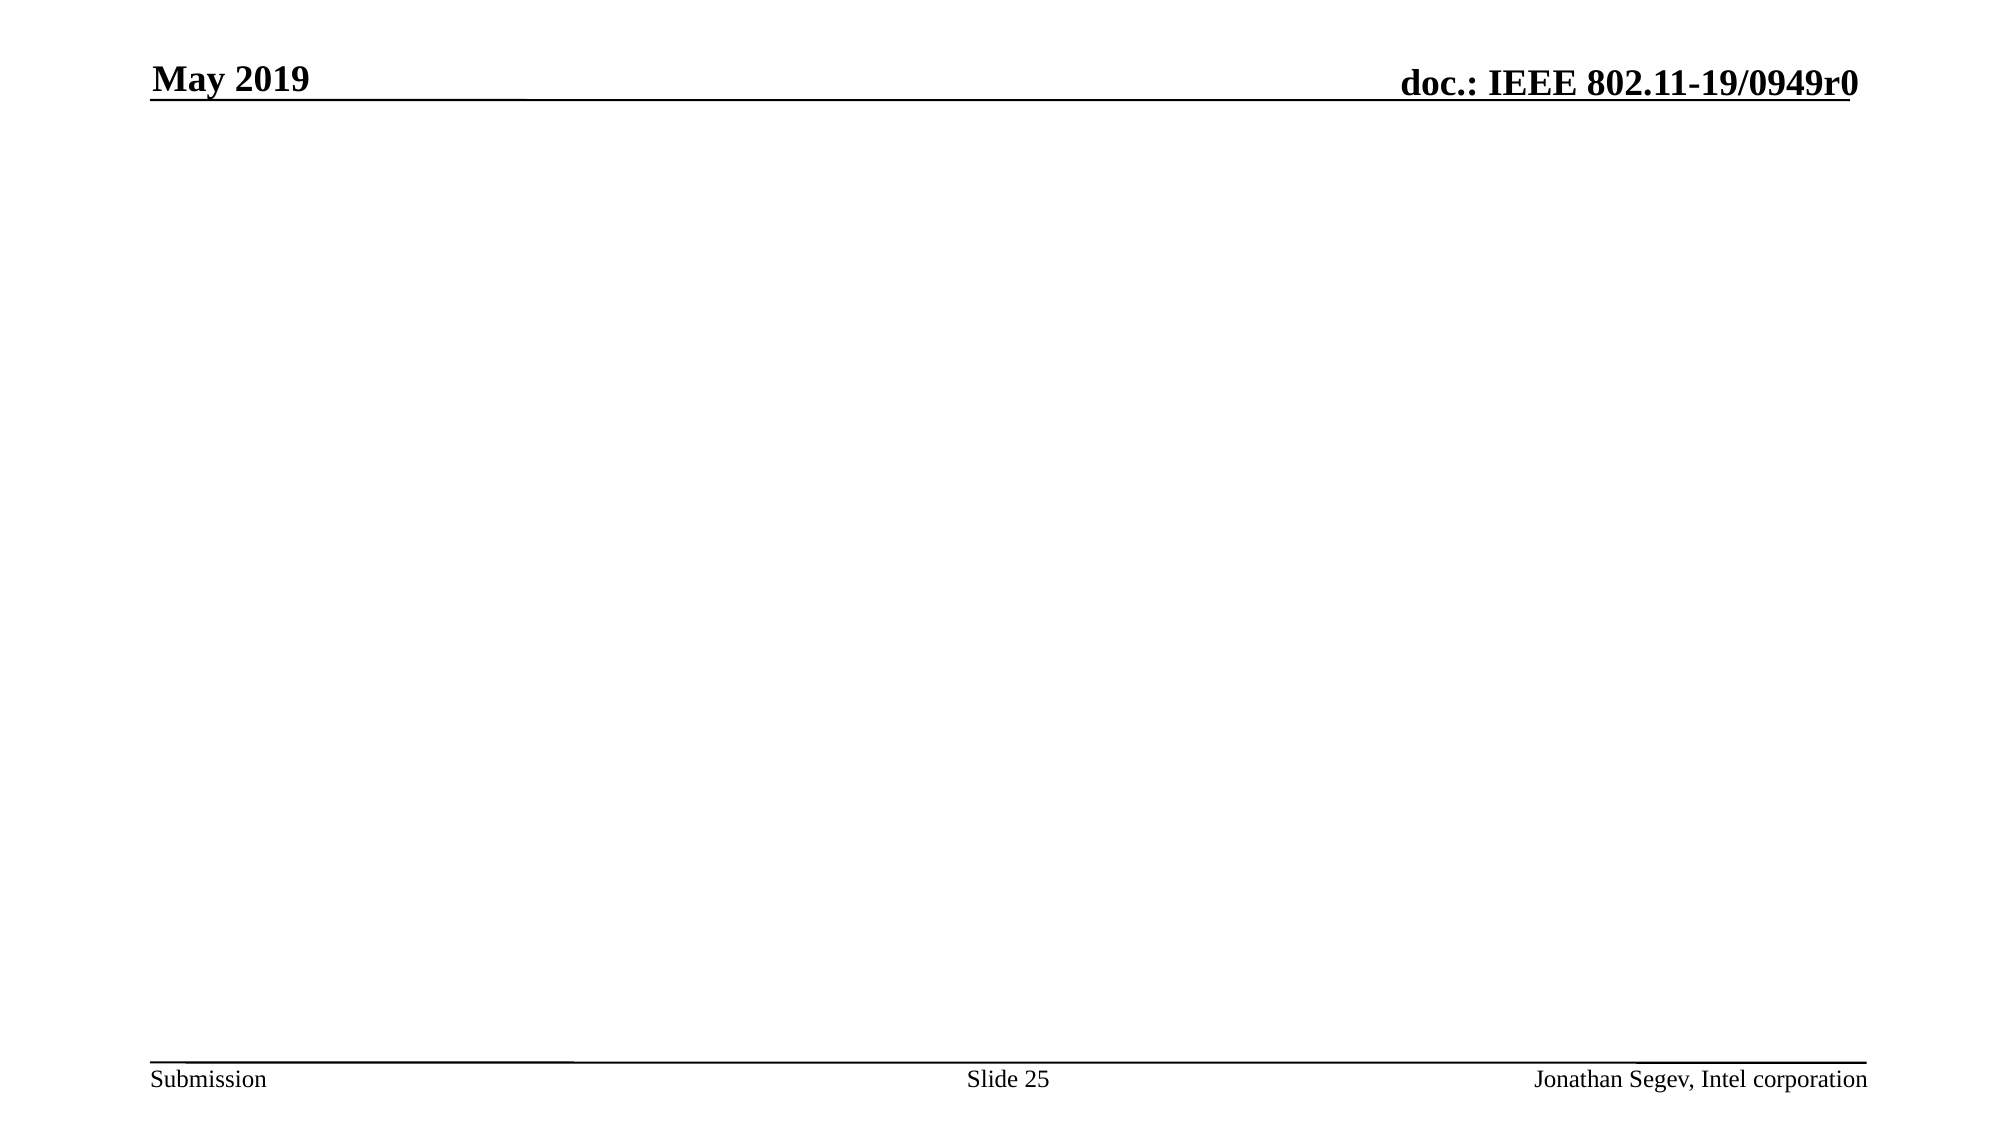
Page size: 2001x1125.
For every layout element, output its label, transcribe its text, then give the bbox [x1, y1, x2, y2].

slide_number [152, 54, 563, 100]
footer Jonathan Segev, Intel corporation [1171, 1061, 1869, 1093]
slide_number Slide 25 [950, 1061, 1067, 1123]
